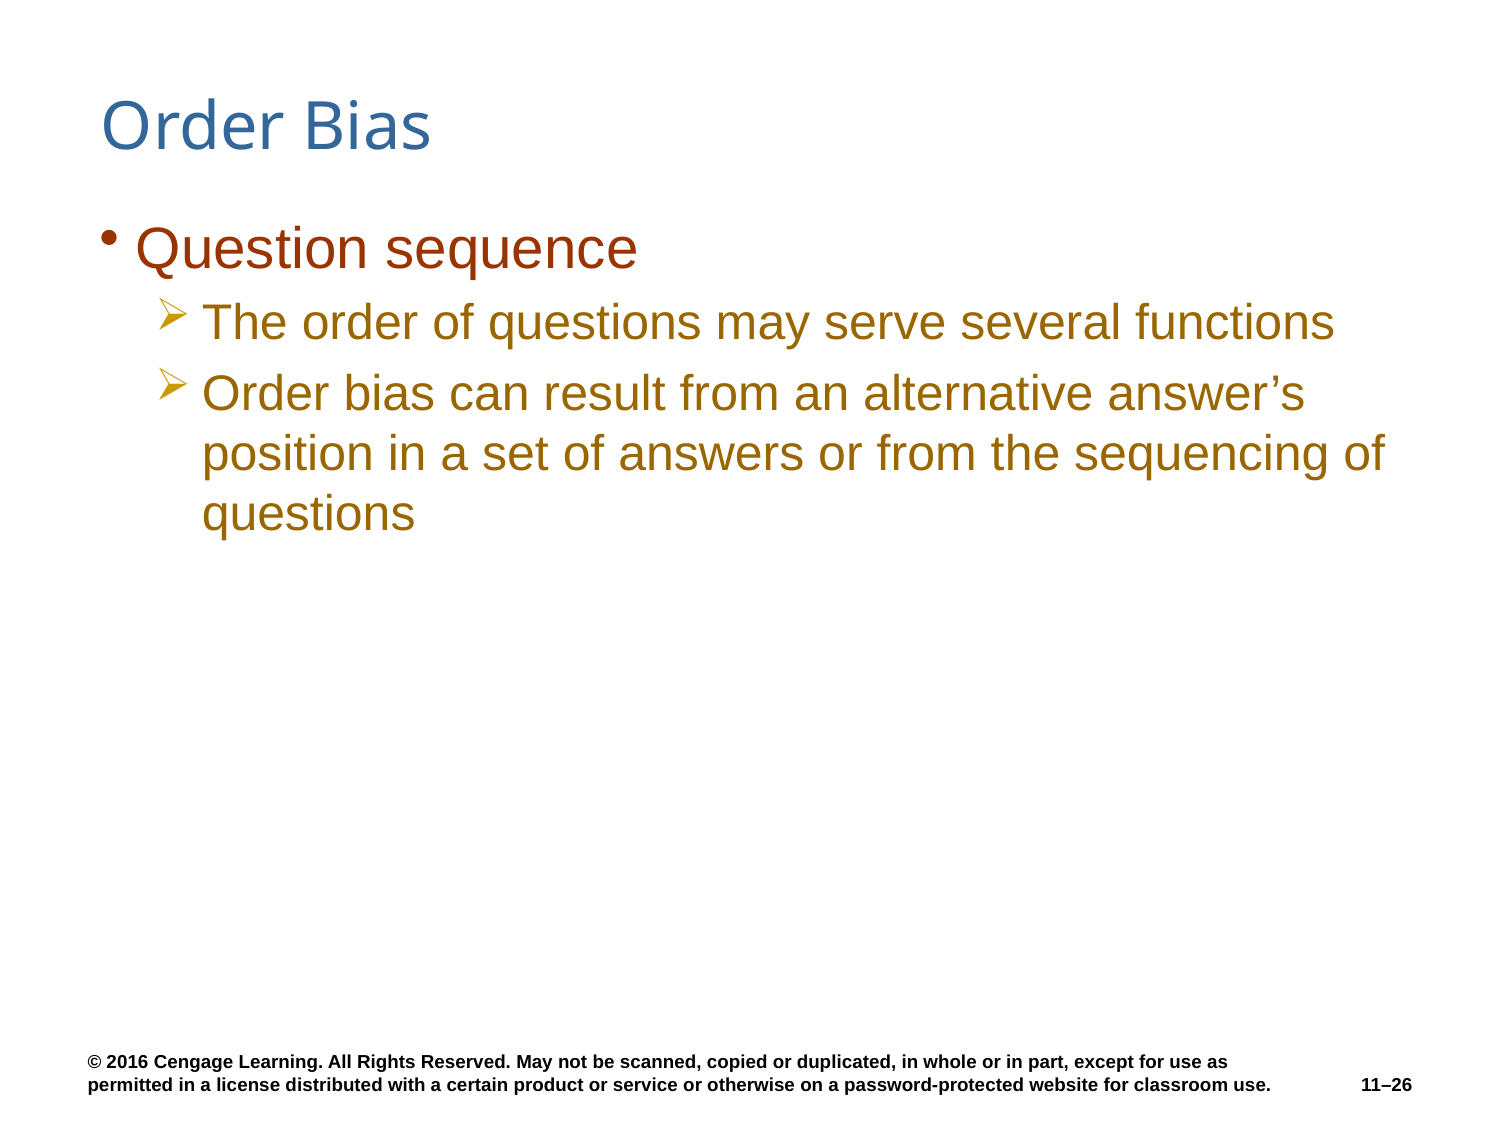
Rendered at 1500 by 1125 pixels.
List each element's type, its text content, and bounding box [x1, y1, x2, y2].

list Question sequence The order of questions may serve several functions Order bias can result from an alternative answer’s position in a set of answers or from the sequencing of questions [84, 202, 1414, 1013]
footer © 2016 Cengage Learning. All Rights Reserved. May not be scanned, copied or duplicated, in whole or in part, except for use as permitted in a license distributed with a certain product or service or otherwise on a password-protected website for classroom use. [87, 1057, 1050, 1103]
slide_number 11–26 [1050, 1042, 1413, 1103]
title Order Bias [85, 75, 1411, 171]
